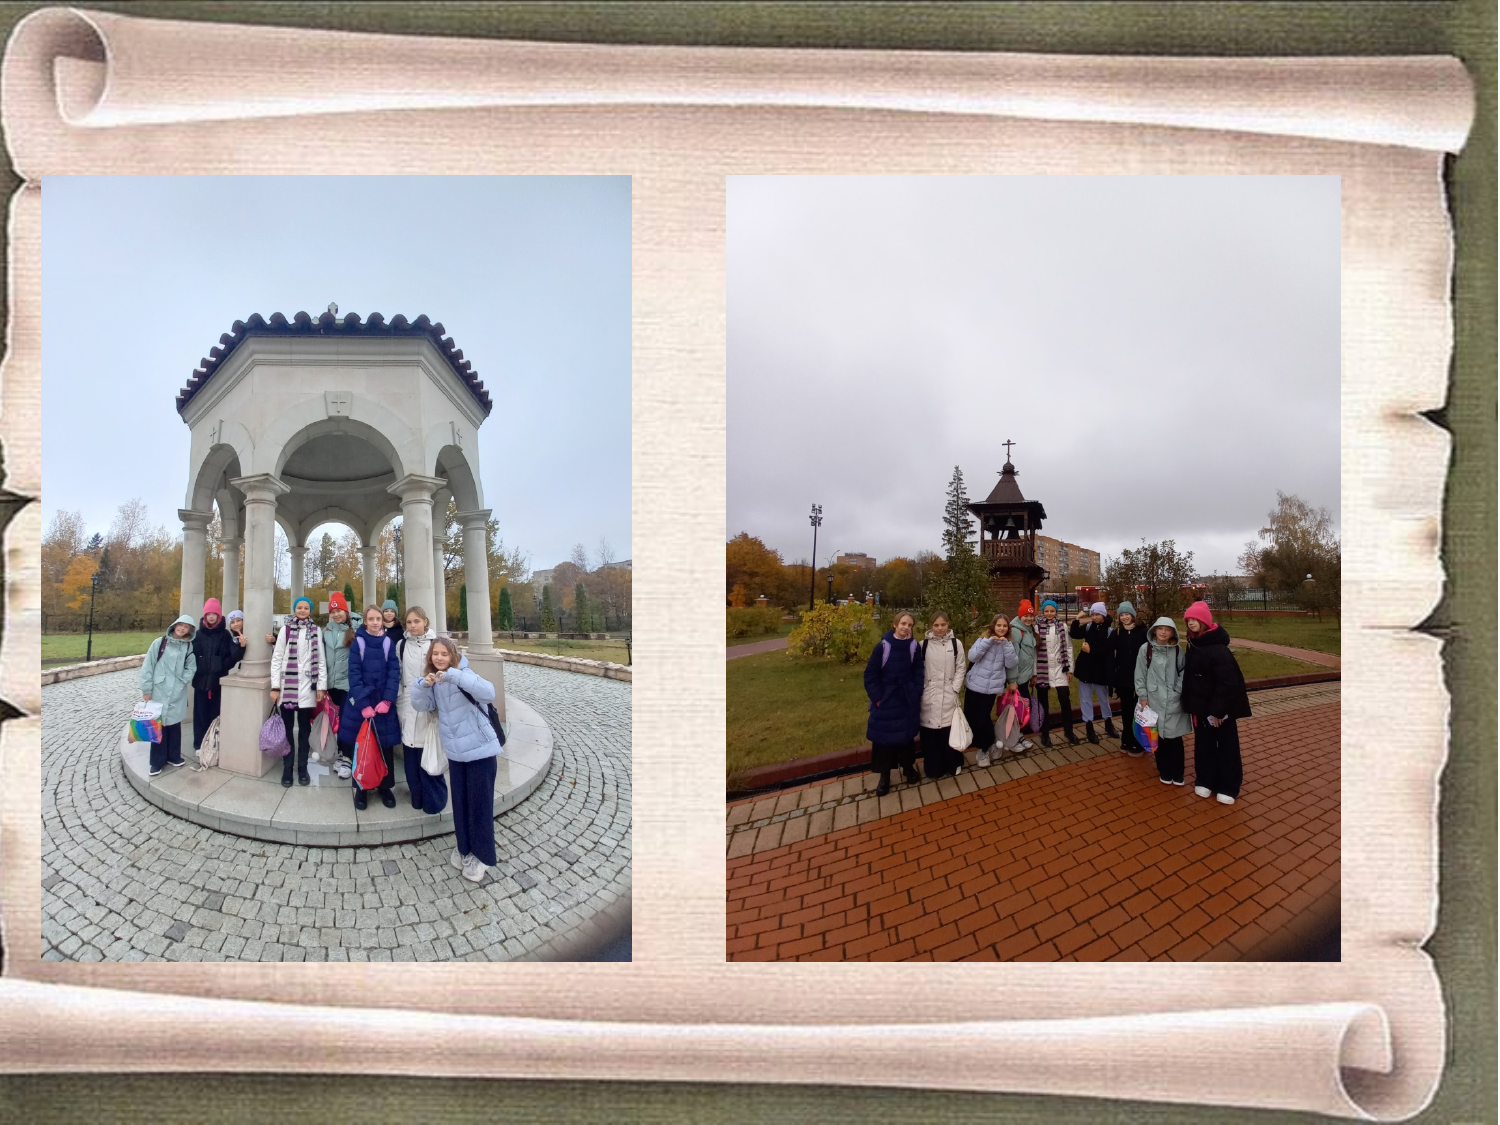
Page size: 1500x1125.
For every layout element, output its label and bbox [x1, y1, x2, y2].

list [0, 0, 1498, 1125]
picture [41, 174, 632, 962]
picture [726, 174, 1341, 962]
